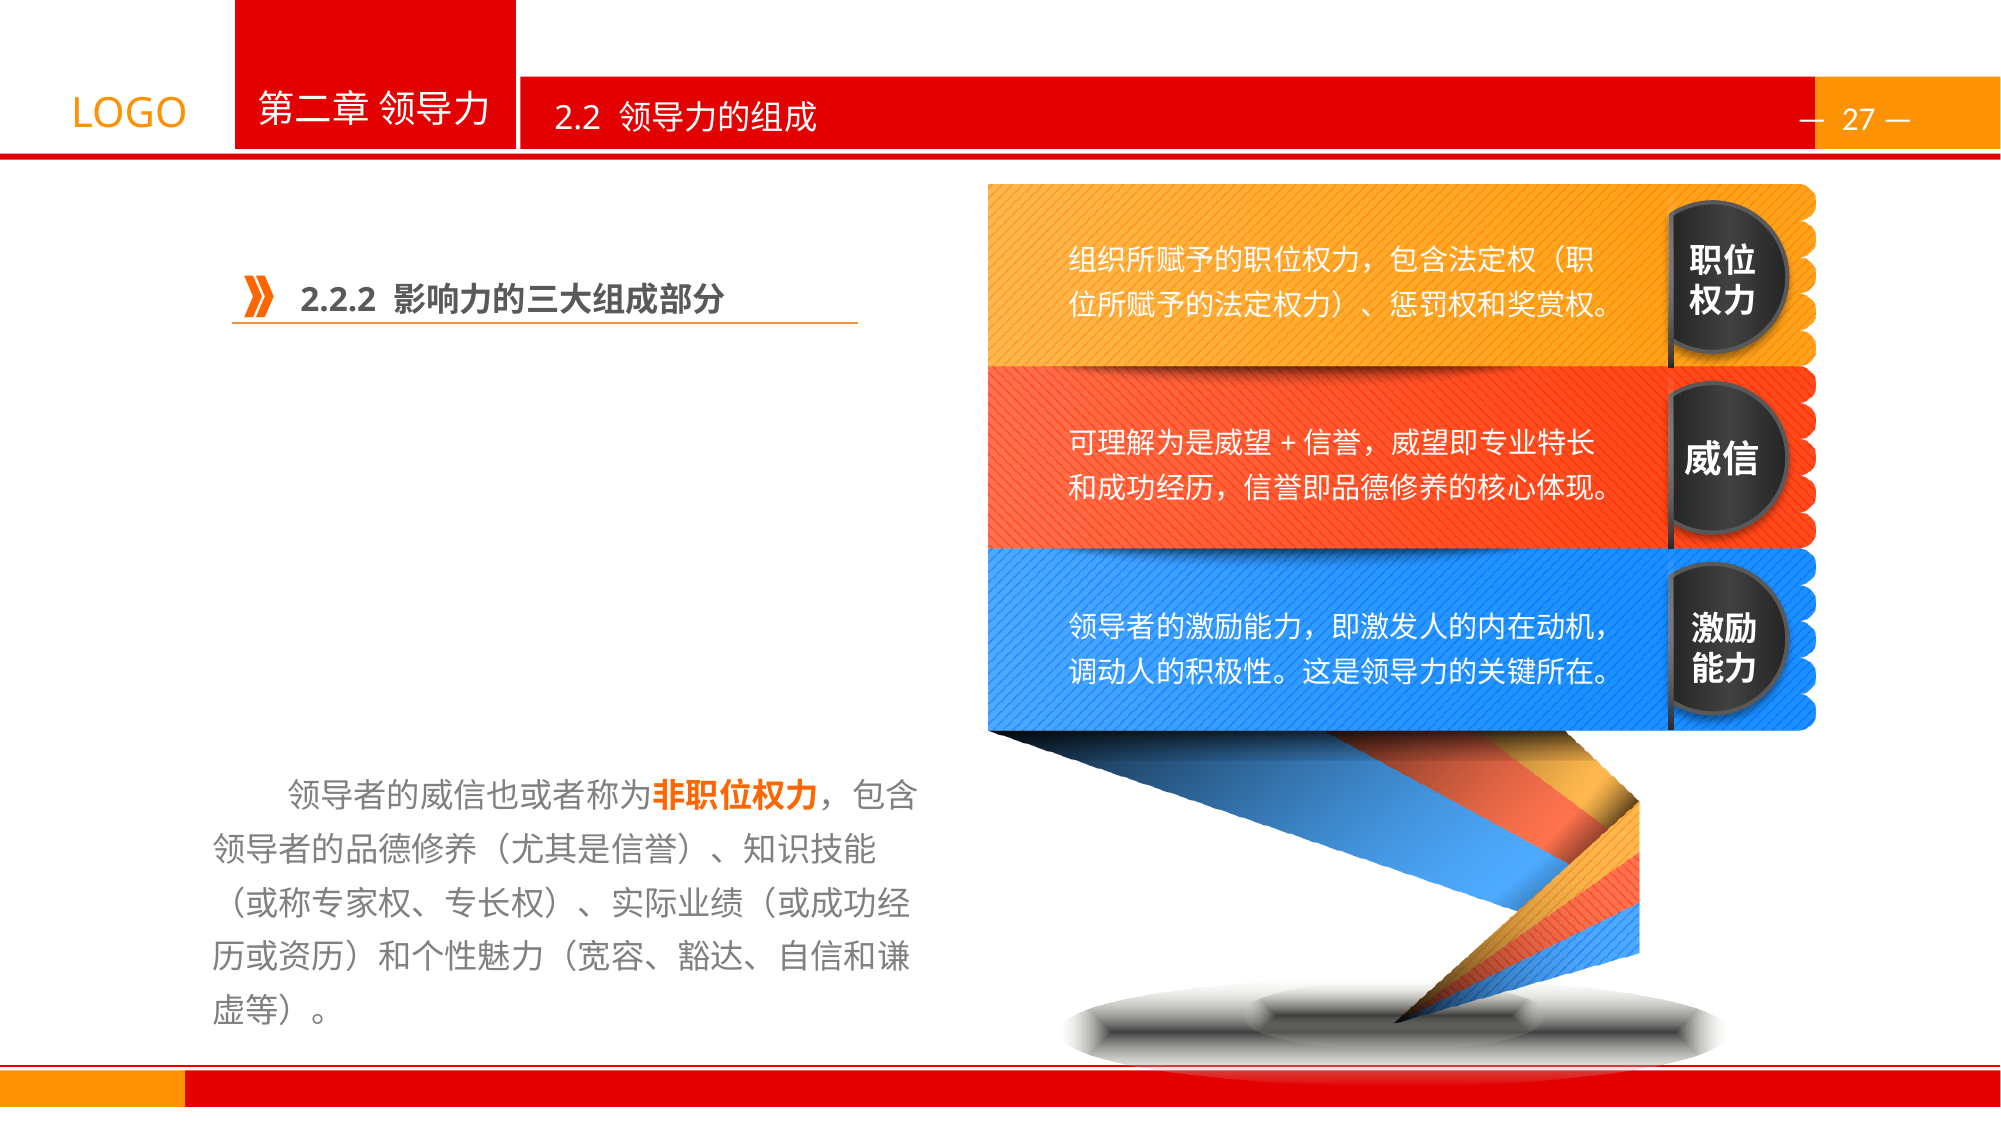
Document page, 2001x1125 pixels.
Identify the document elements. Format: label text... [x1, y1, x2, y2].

text_box 领导者的威信也或者称为非职位权力，包含领导者的品德修养（尤其是信誉）、知识技能（或称专家权、专长权）、实际业绩（或成功经历或资历）和个性魅力（宽容、豁达、自信和谦虚等）。 [197, 752, 942, 1037]
picture [988, 184, 1816, 1024]
text_box [254, 273, 276, 320]
text_box 2.2.2 影响力的三大组成部分 [285, 266, 859, 322]
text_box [1057, 1031, 1730, 1086]
text_box [242, 273, 262, 320]
